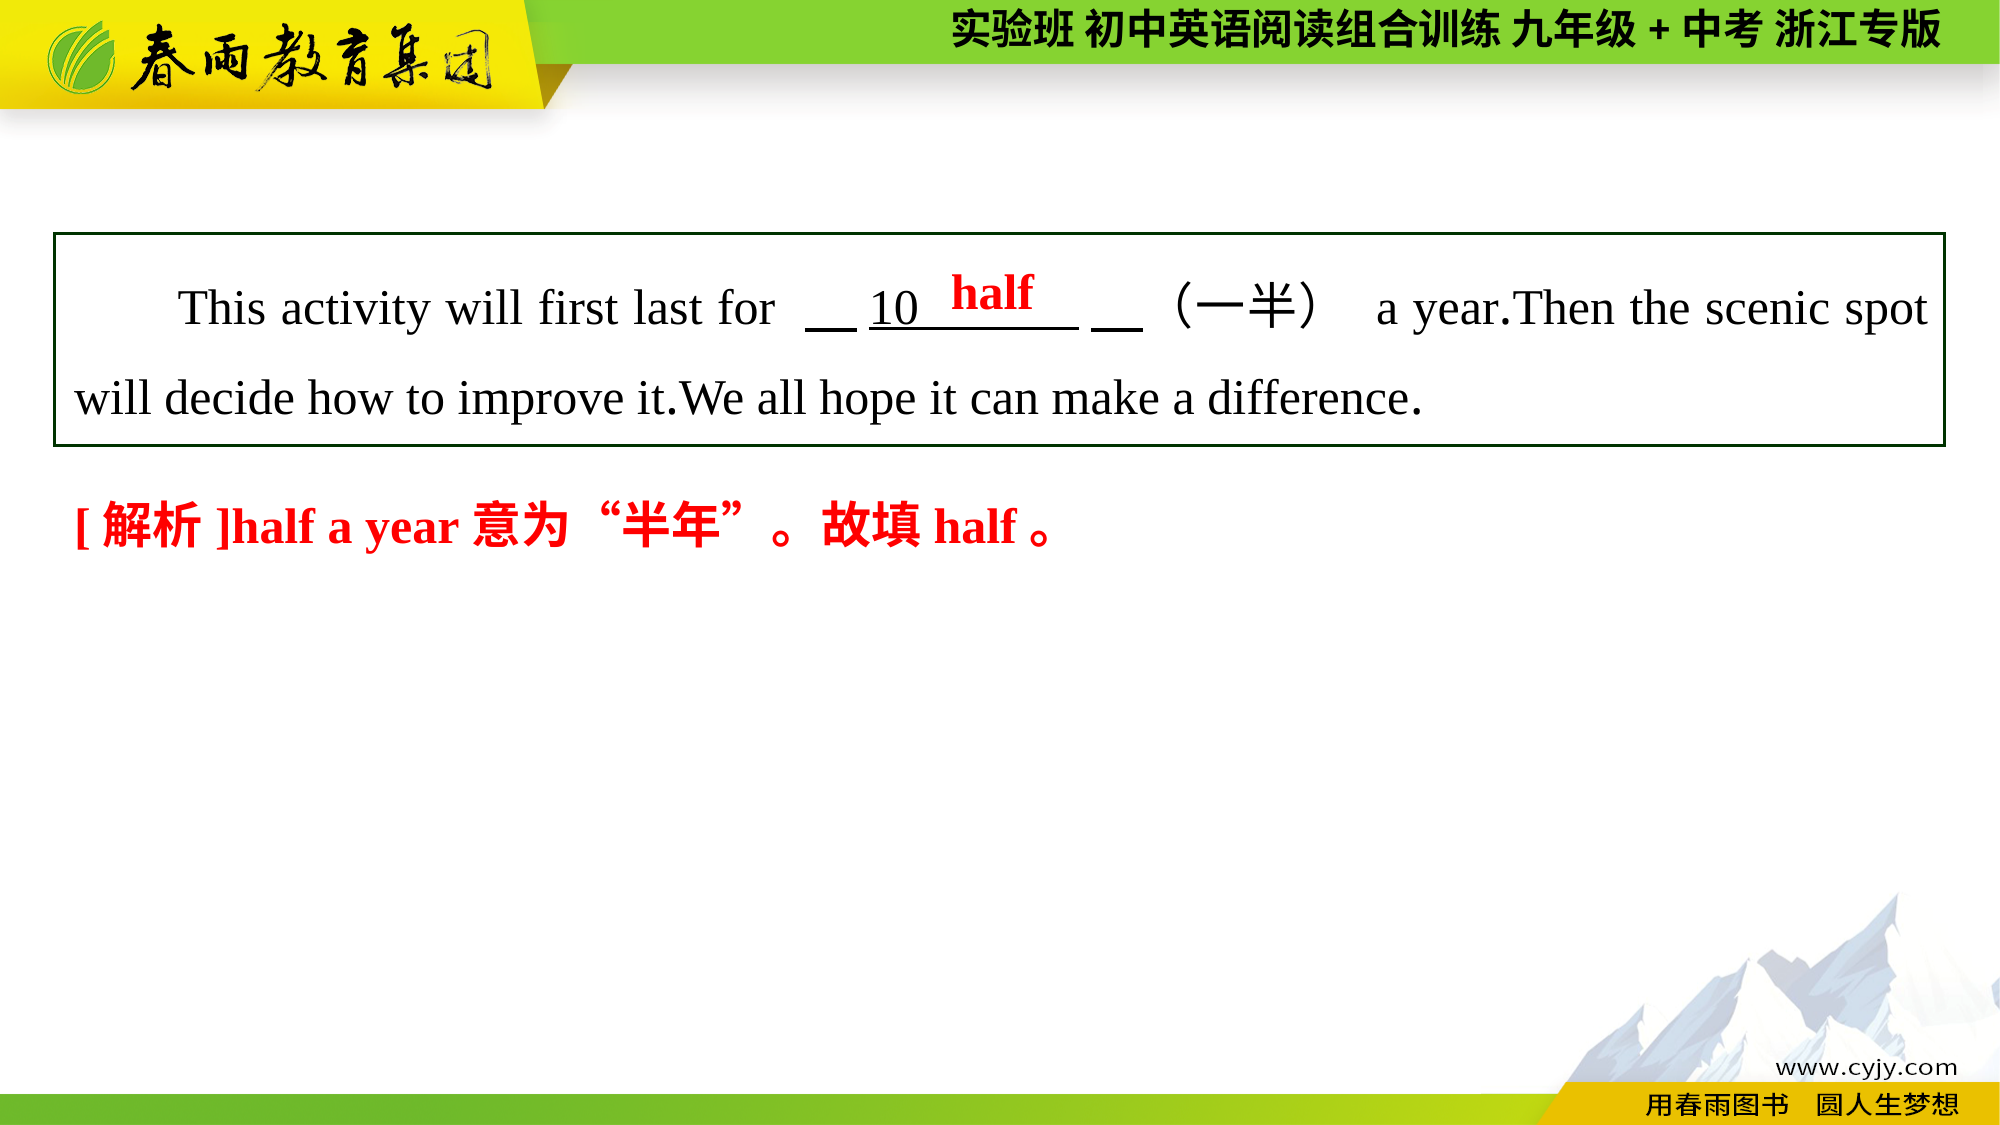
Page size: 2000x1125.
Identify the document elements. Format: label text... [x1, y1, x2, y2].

text_box half [936, 251, 1112, 327]
picture [0, 0, 2000, 1125]
text_box [解析]half a year意为“半年”。故填half。 [59, 456, 1944, 562]
text_box [54, 233, 1945, 446]
